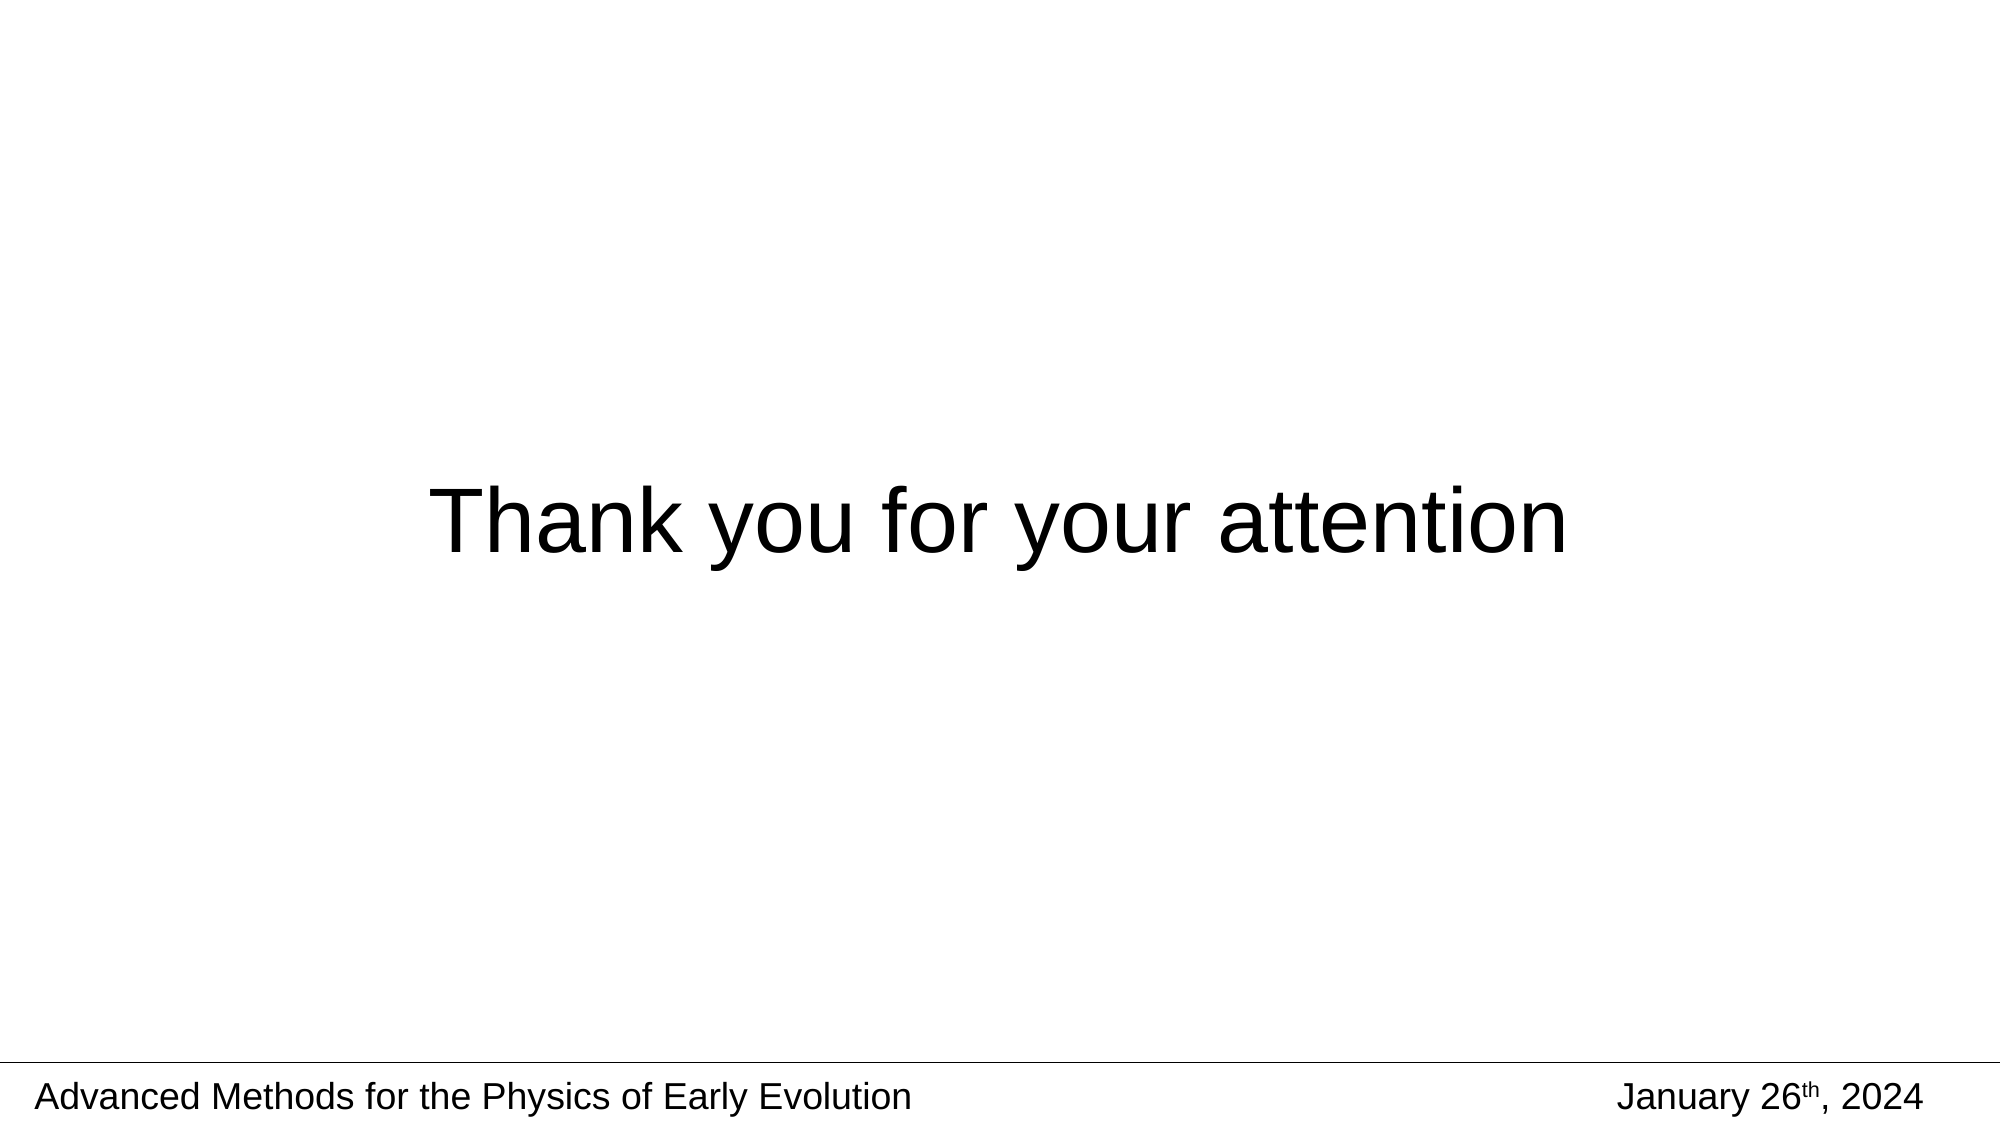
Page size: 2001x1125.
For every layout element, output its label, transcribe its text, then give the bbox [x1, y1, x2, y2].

title Thank you for your attention [137, 414, 1863, 632]
text_box January 26th, 2024 [1602, 1064, 1939, 1125]
text_box Advanced Methods for the Physics of Early Evolution [19, 1064, 928, 1125]
